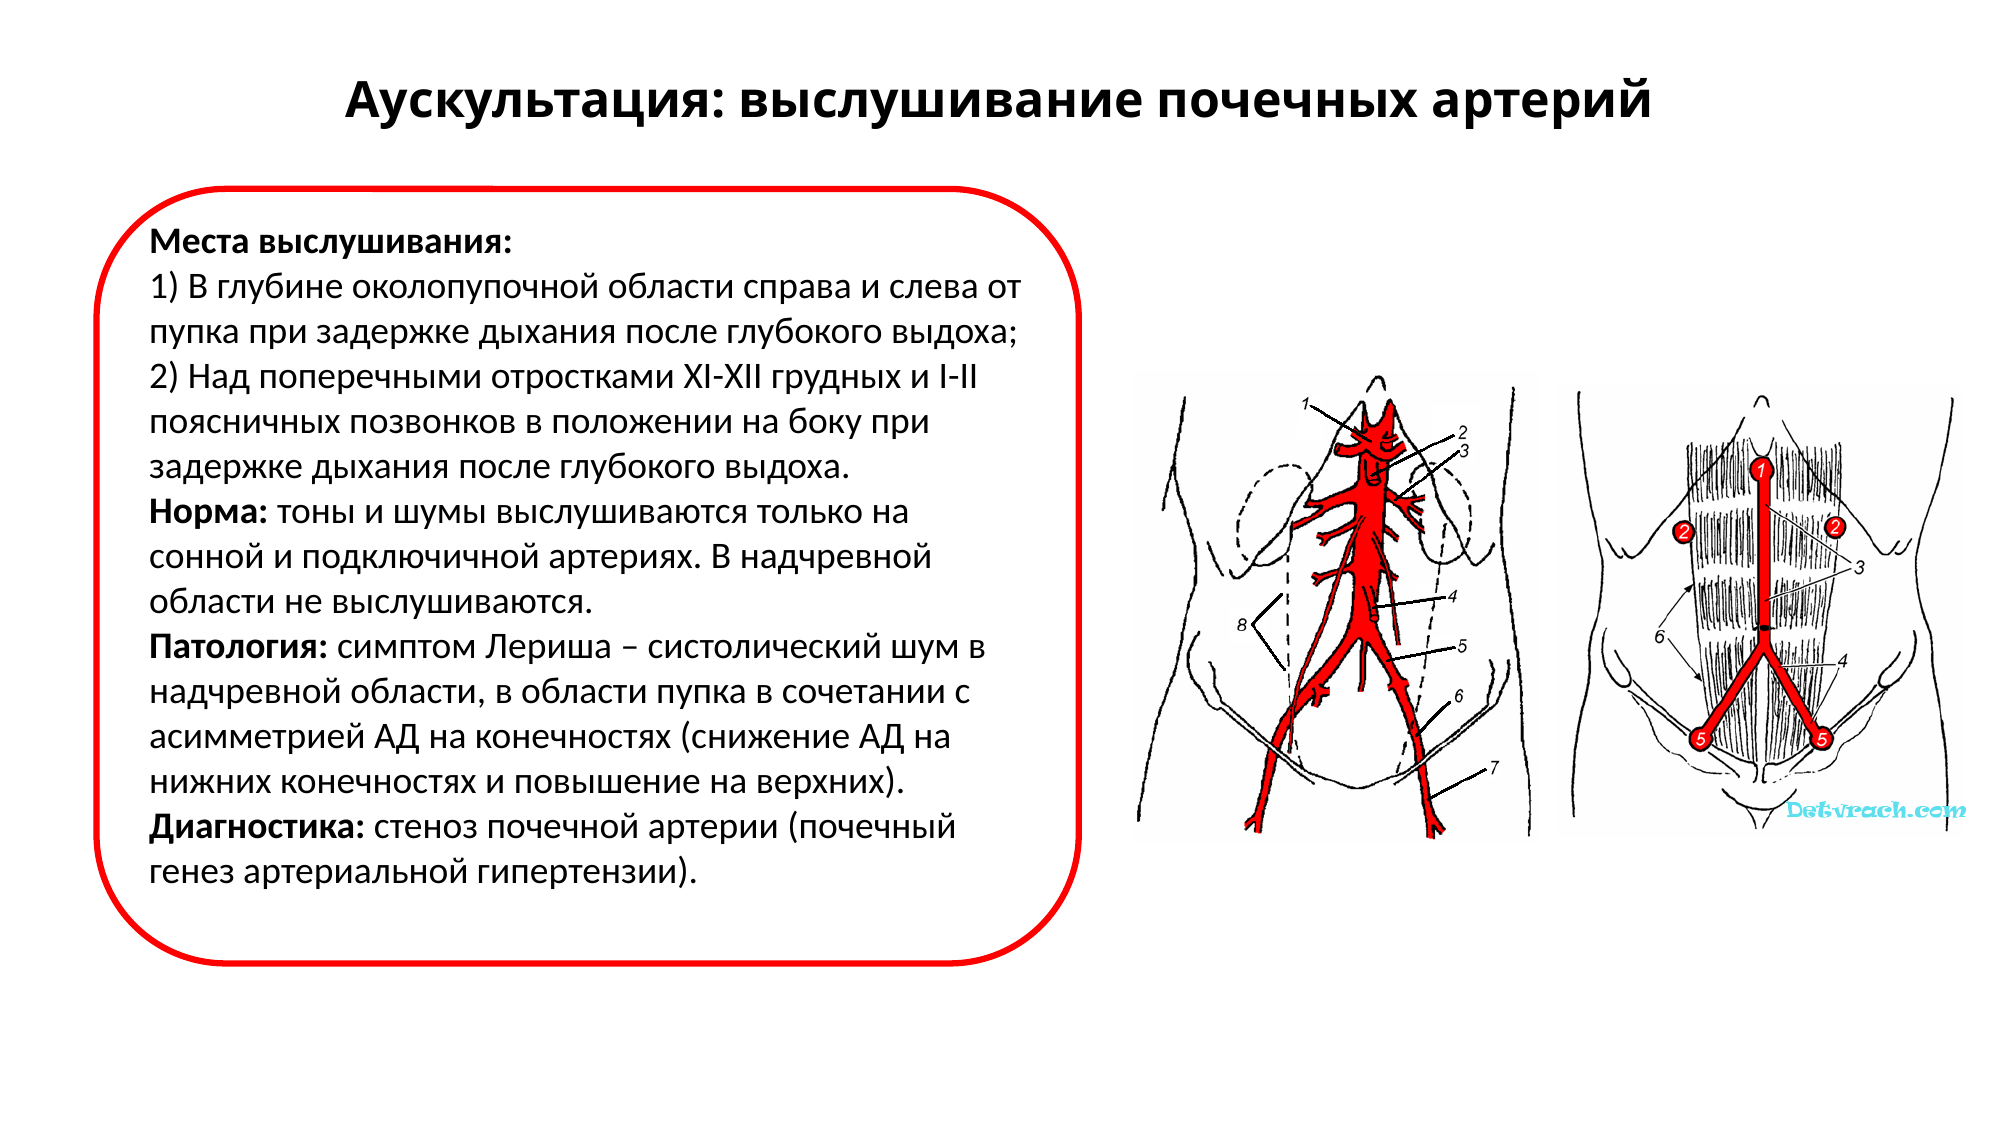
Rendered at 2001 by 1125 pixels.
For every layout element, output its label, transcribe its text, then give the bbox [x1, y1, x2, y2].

text_box Места выслушивания: 1) В глубине околопупочной области справа и слева от пупка при задержке дыхания после глубокого выдоха; 2) Над поперечными отростками XI-XII грудных и I-II поясничных позвонков в положении на боку при задержке дыхания после глубокого выдоха. Норма: тоны и шумы выслушиваются только на сонной и подключичной артериях. В надчревной области не выслушиваются. Патология: симптом Лериша – систолический шум в надчревной области, в области пупка в сочетании с асимметрией АД на конечностях (снижение АД на нижних конечностях и повышение на верхних). Диагностика: стеноз почечной артерии (почечный генез артериальной гипертензии). [95, 187, 1080, 965]
title Аускультация: выслушивание почечных артерий [137, 59, 1863, 204]
picture [1118, 368, 1975, 855]
